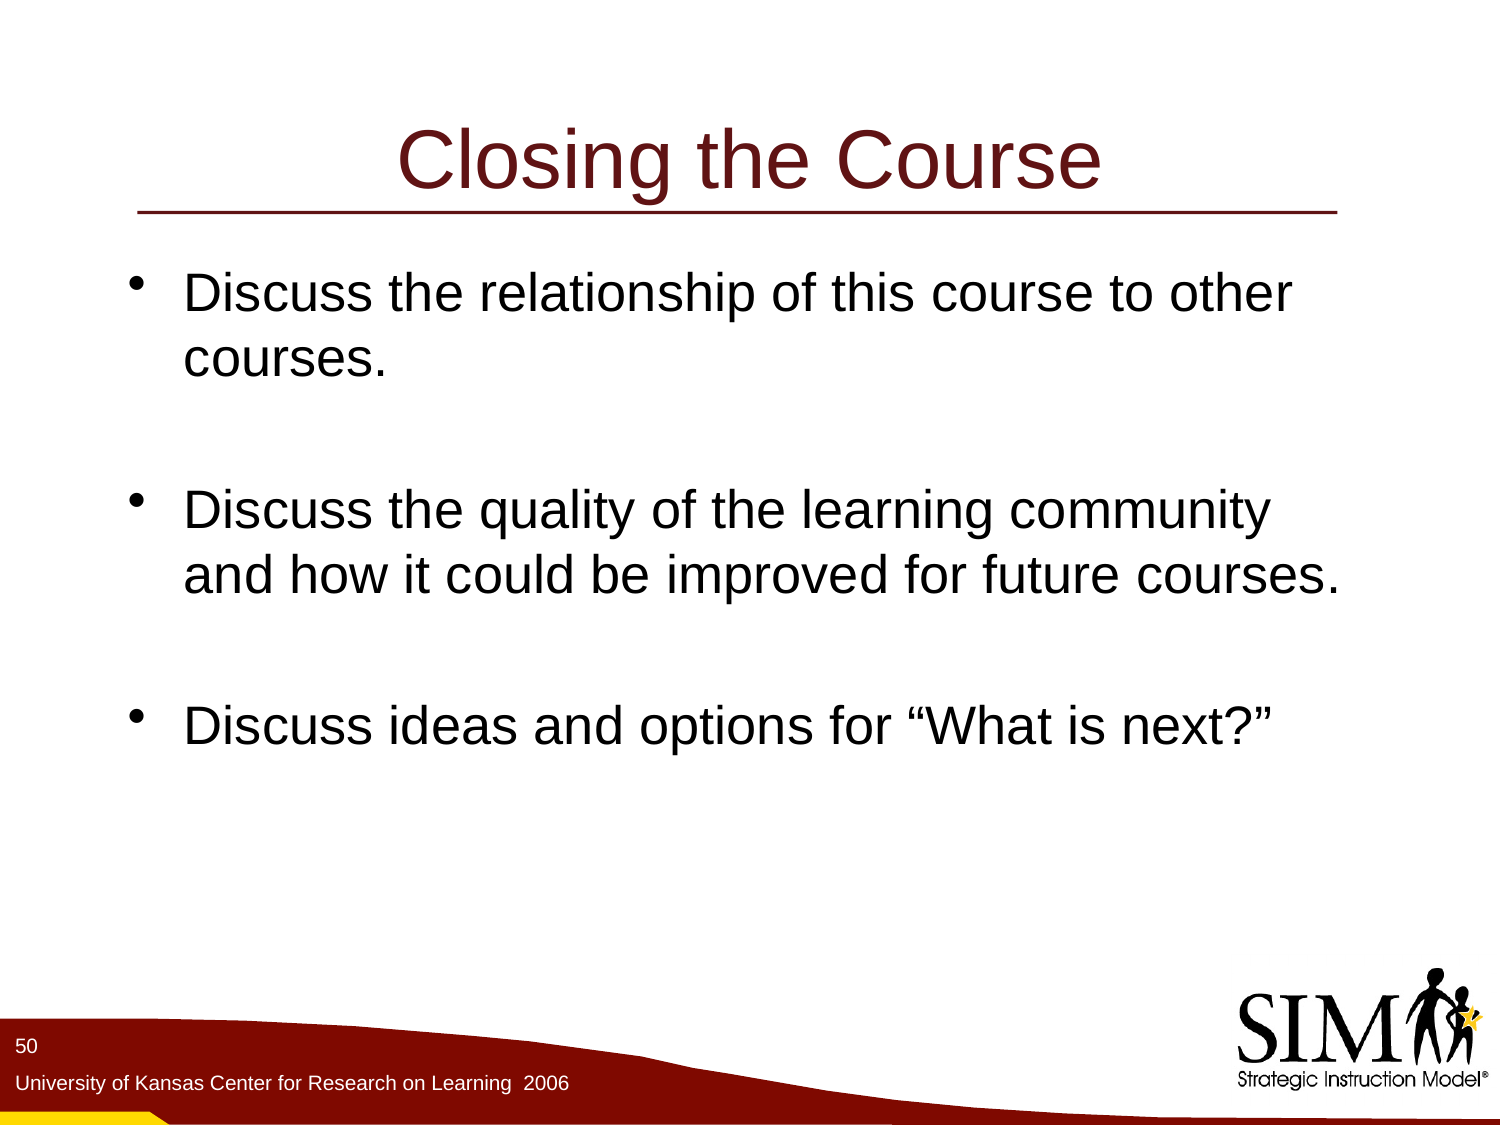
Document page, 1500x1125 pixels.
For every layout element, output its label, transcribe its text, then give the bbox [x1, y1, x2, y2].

picture [1231, 954, 1497, 1106]
slide_number 50 [0, 1024, 313, 1062]
title Closing the Course [112, 74, 1388, 213]
list Discuss the relationship of this course to other courses. Discuss the quality of the learning community and how it could be improved for future courses. Discuss ideas and options for “What is next?” [112, 249, 1388, 901]
footer University of Kansas Center for Research on Learning 2006 [0, 1062, 626, 1101]
